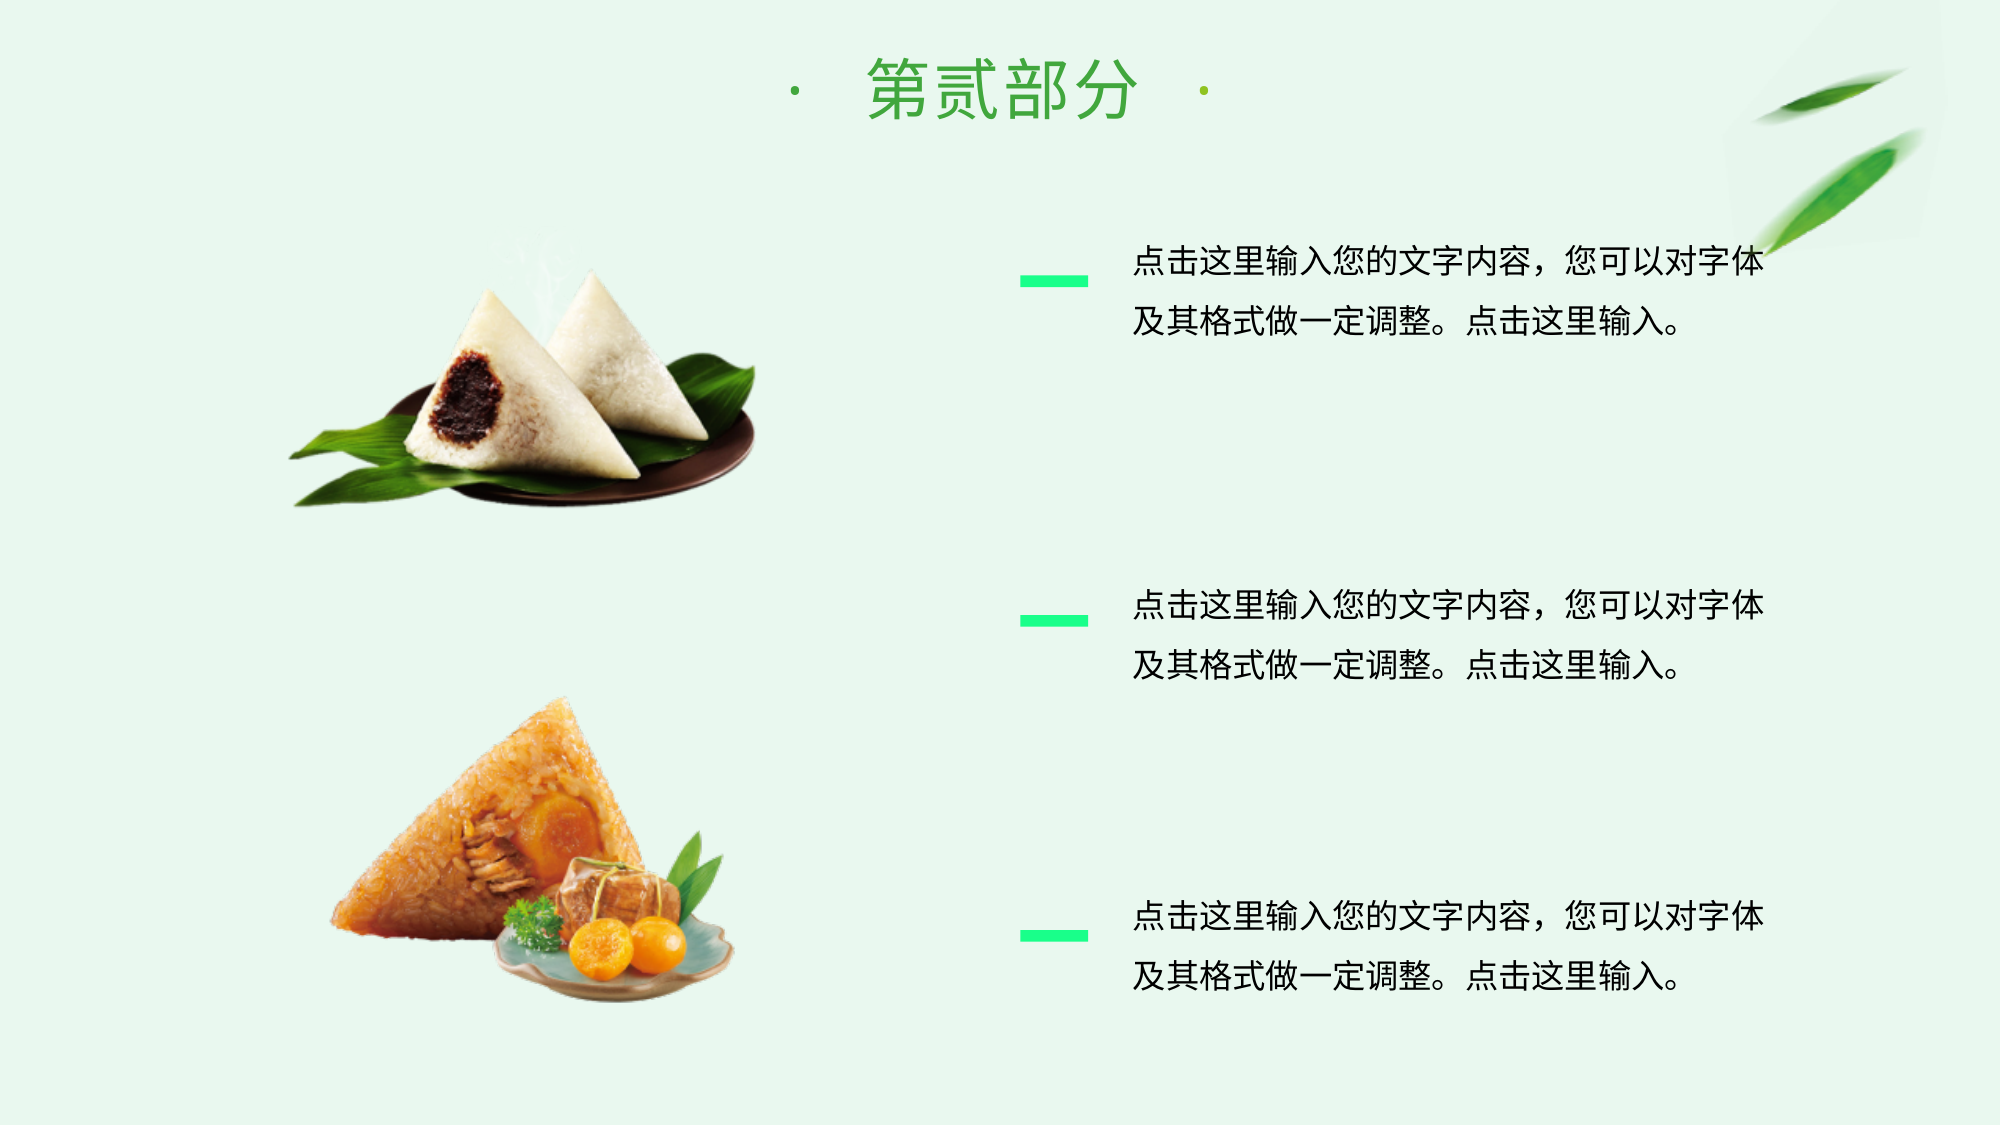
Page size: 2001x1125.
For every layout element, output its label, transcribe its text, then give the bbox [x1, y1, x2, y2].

text_box · 第贰部分 · [247, 40, 1720, 84]
picture [1720, 0, 1948, 263]
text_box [234, 84, 1797, 1035]
